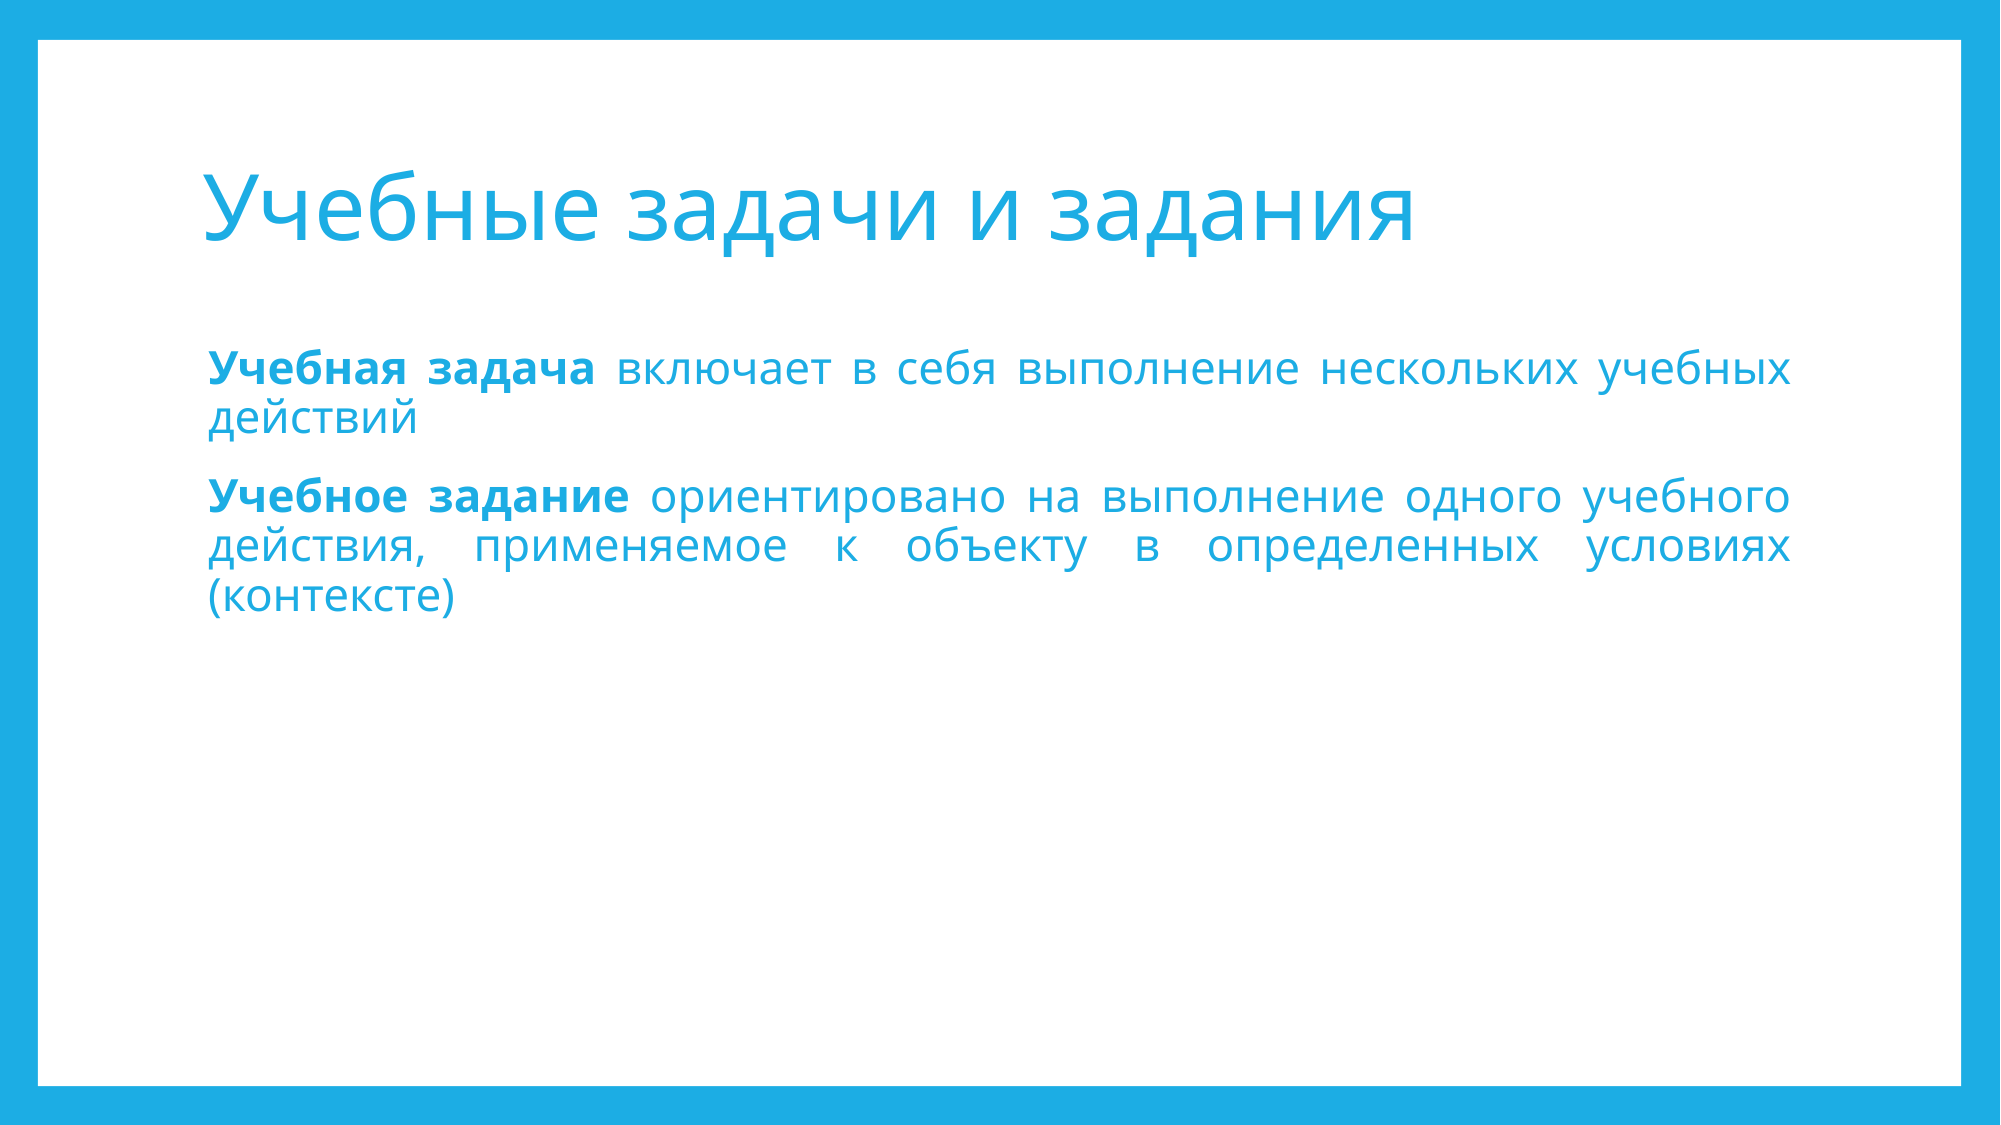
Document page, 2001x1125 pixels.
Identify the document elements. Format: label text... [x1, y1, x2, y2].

title Учебные задачи и задания [187, 99, 1808, 323]
list Учебная задача включает в себя выполнение нескольких учебных действий Учебное задание ориентировано на выполнение одного учебного действия, применяемое к объекту в определенных условиях (контексте) [187, 337, 1808, 1000]
